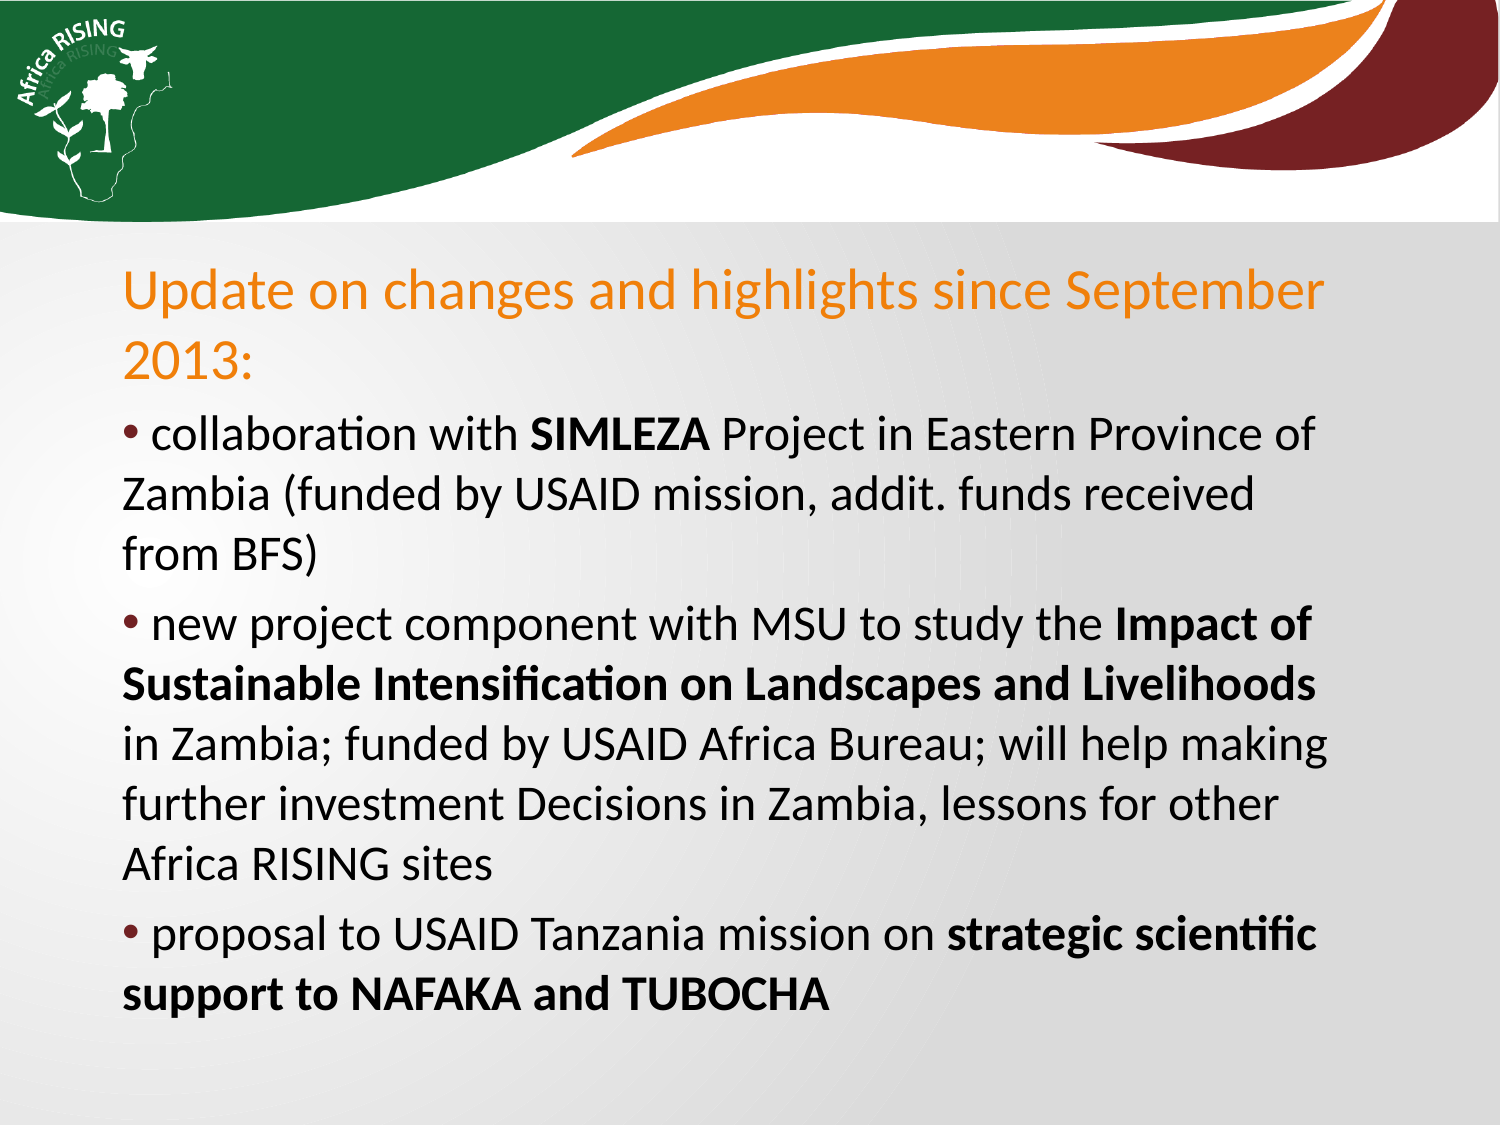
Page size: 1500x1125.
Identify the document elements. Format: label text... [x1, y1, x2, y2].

list Update on changes and highlights since September 2013: collaboration with SIMLEZA Project in Eastern Province of Zambia (funded by USAID mission, addit. funds received from BFS) new project component with MSU to study the Impact of Sustainable Intensification on Landscapes and Livelihoods in Zambia; funded by USAID Africa Bureau; will help making further investment Decisions in Zambia, lessons for other Africa RISING sites proposal to USAID Tanzania mission on strategic scientific support to NAFAKA and TUBOCHA [88, 243, 1364, 1016]
text_box [123, 373, 874, 480]
picture [0, 0, 1499, 222]
